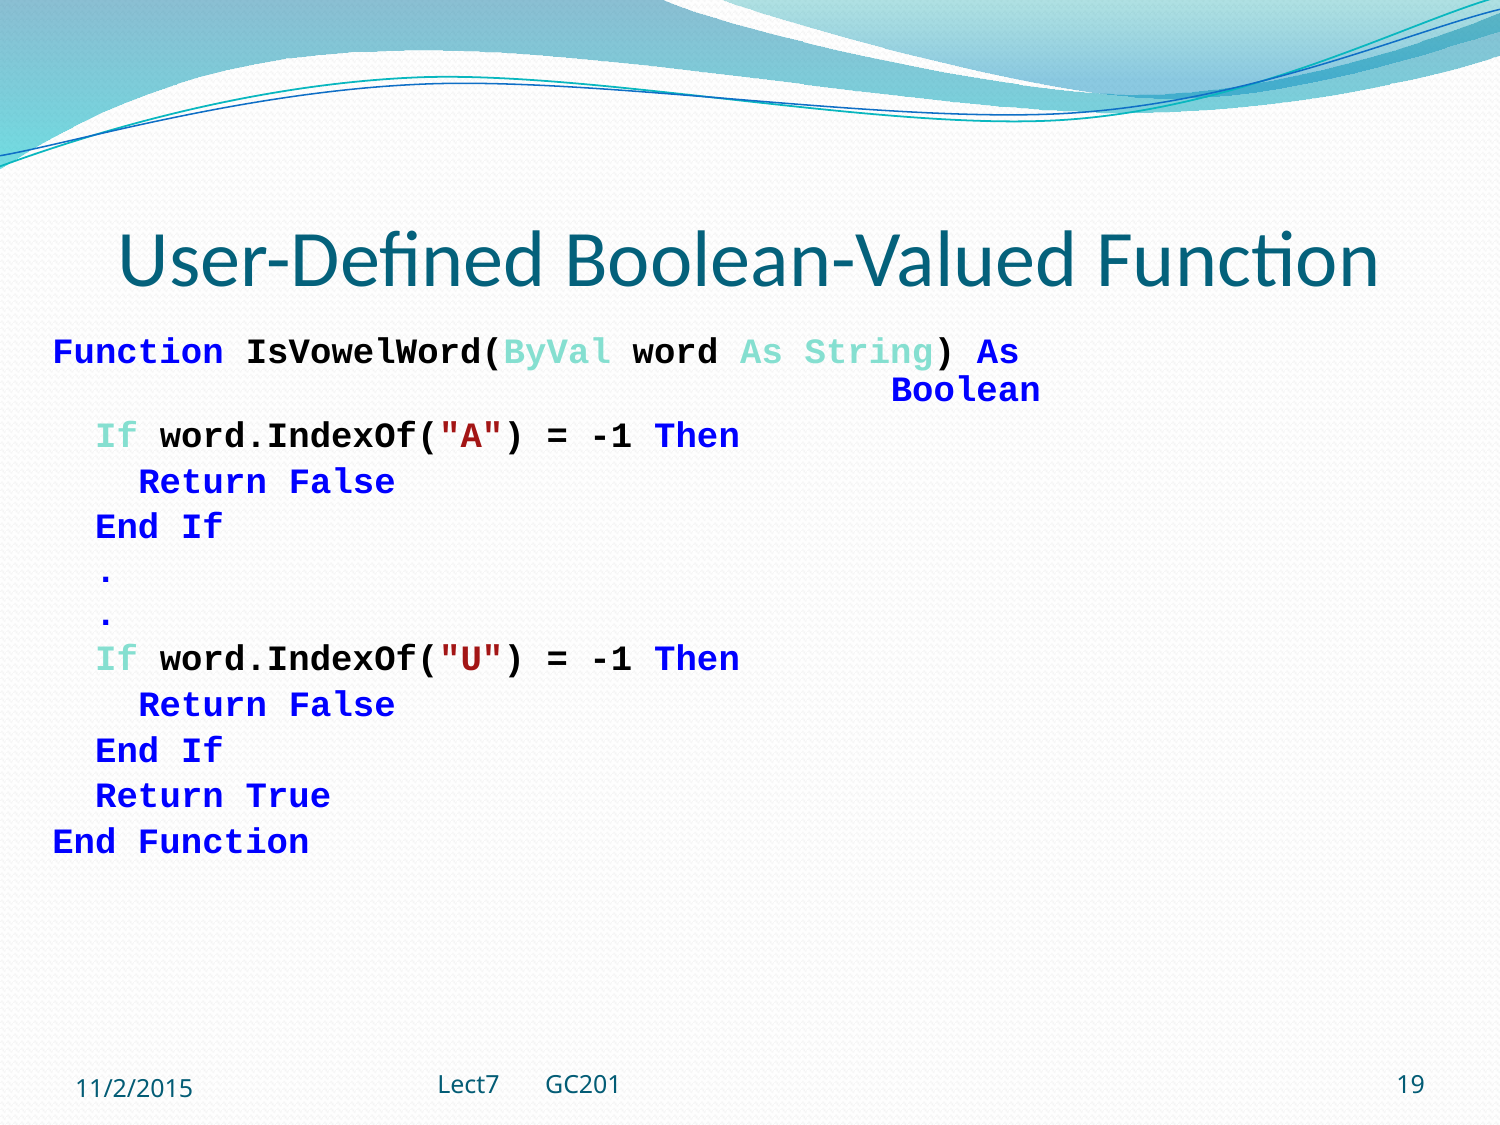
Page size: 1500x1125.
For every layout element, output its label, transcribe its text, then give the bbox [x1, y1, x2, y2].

list Function IsVowelWord(ByVal word As String) As Boolean If word.IndexOf("A") = -1 Then Return False End If . . If word.IndexOf("U") = -1 Then Return False End If Return True End Function [37, 324, 1463, 1006]
title User-Defined Boolean-Valued Function [75, 115, 1425, 303]
slide_number 19 [1299, 1042, 1425, 1103]
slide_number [75, 1042, 425, 1103]
footer Lect7 GC201 [437, 1042, 988, 1103]
